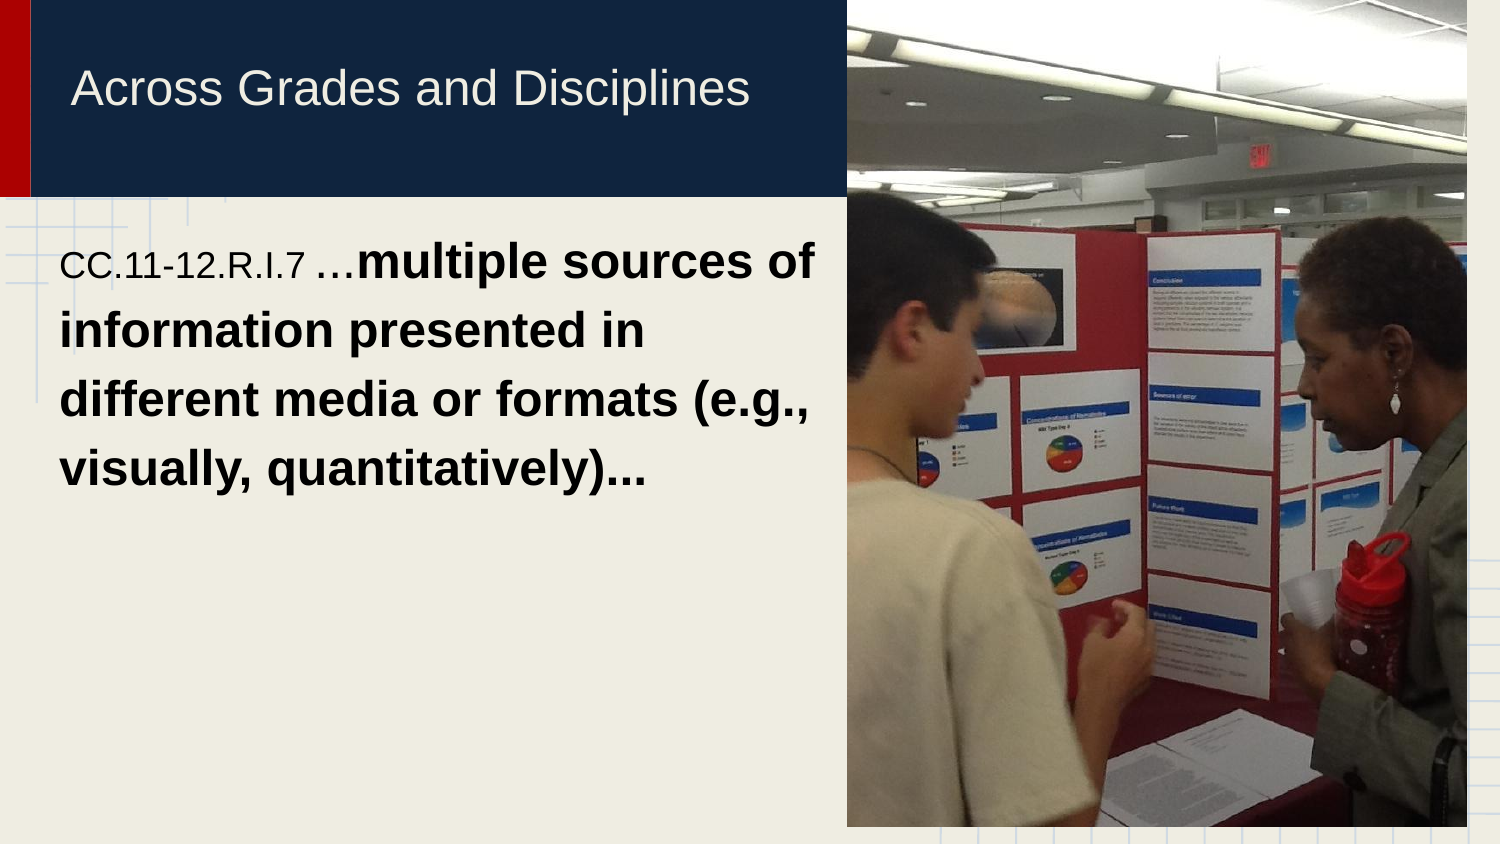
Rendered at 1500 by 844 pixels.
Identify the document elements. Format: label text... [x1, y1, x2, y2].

title Across Grades and Disciplines [55, 33, 841, 133]
picture [846, 0, 1468, 827]
list CC.11-12.R.I.7 ...multiple sources of information presented in different media or formats (e.g., visually, quantitatively)... [44, 204, 841, 381]
